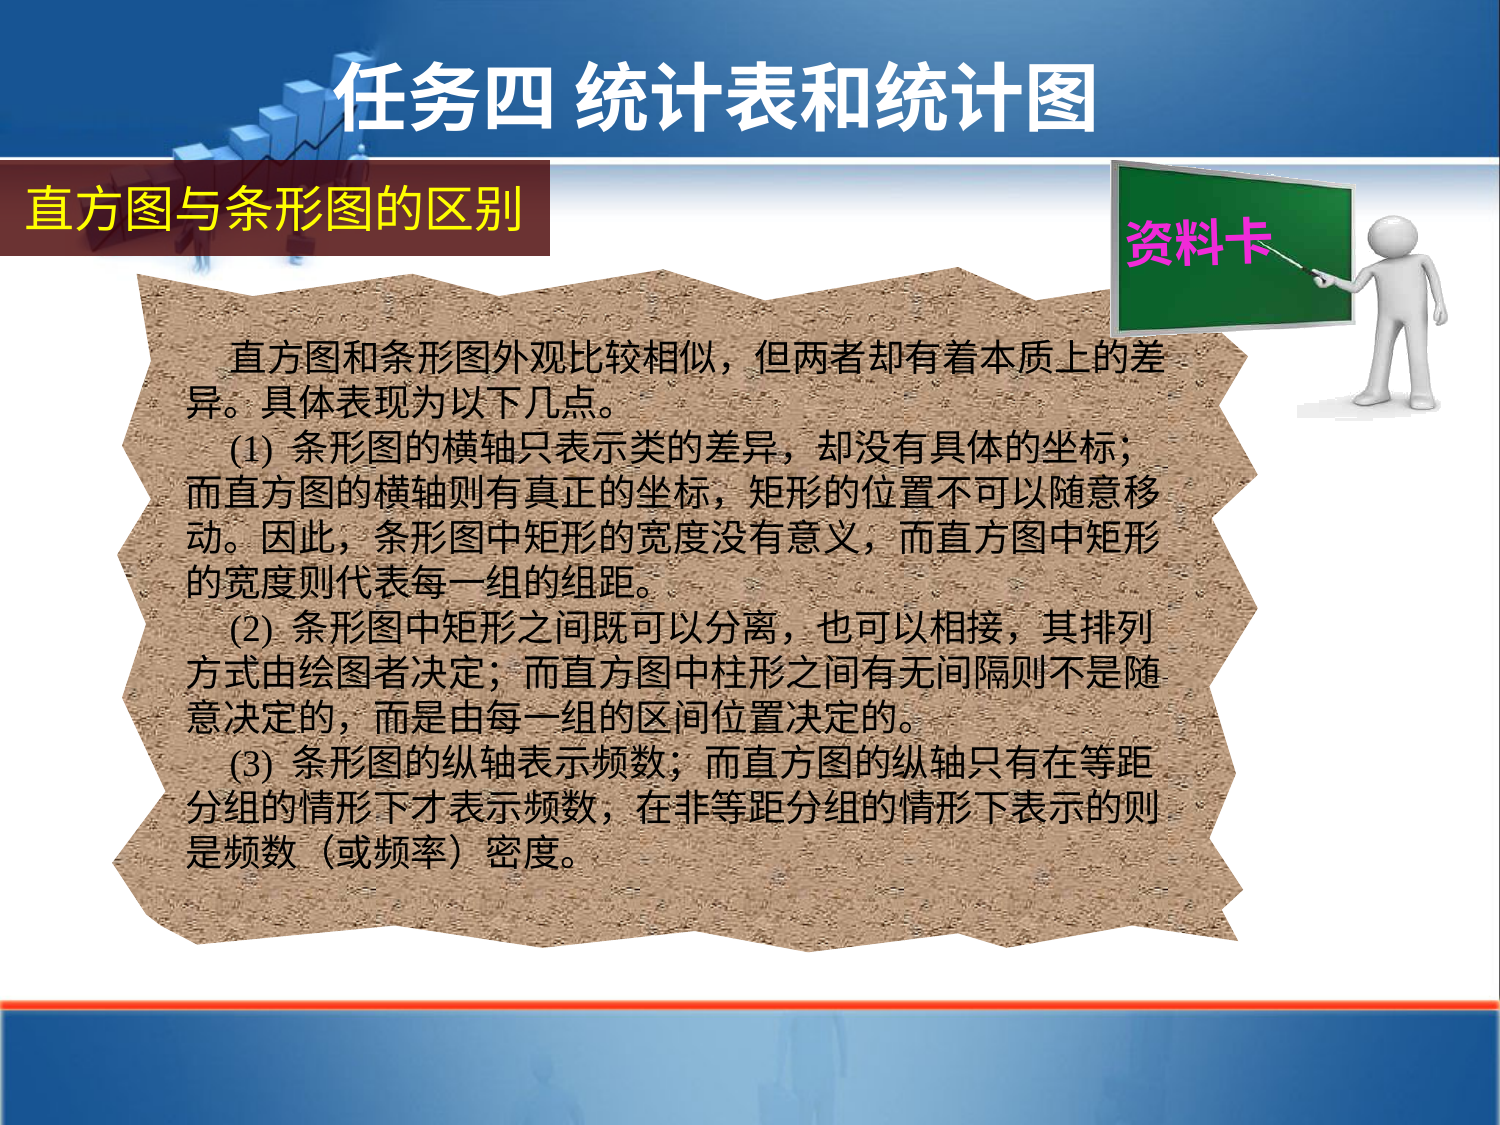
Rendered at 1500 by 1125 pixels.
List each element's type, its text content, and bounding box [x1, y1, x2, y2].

text_box 任务四 统计表和统计图 [265, 42, 1471, 148]
text_box 直方图与条形图的区别 [0, 160, 550, 256]
text_box 直方图和条形图外观比较相似，但两者却有着本质上的差异。具体表现为以下几点。 (1) 条形图的横轴只表示类的差异，却没有具体的坐标；而直方图的横轴则有真正的坐标，矩形的位置不可以随意移动。因此，条形图中矩形的宽度没有意义，而直方图中矩形的宽度则代表每一组的组距。 (2) 条形图中矩形之间既可以分离，也可以相接，其排列方式由绘图者决定；而直方图中柱形之间有无间隔则不是随意决定的，而是由每一组的区间位置决定的。 (3) 条形图的纵轴表示频数；而直方图的纵轴只有在等距分组的情形下才表示频数，在非等距分组的情形下表示的则是频数（或频率）密度。 [171, 326, 1206, 881]
text_box [112, 267, 1258, 953]
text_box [1092, 160, 1462, 426]
picture [0, 0, 1500, 1125]
